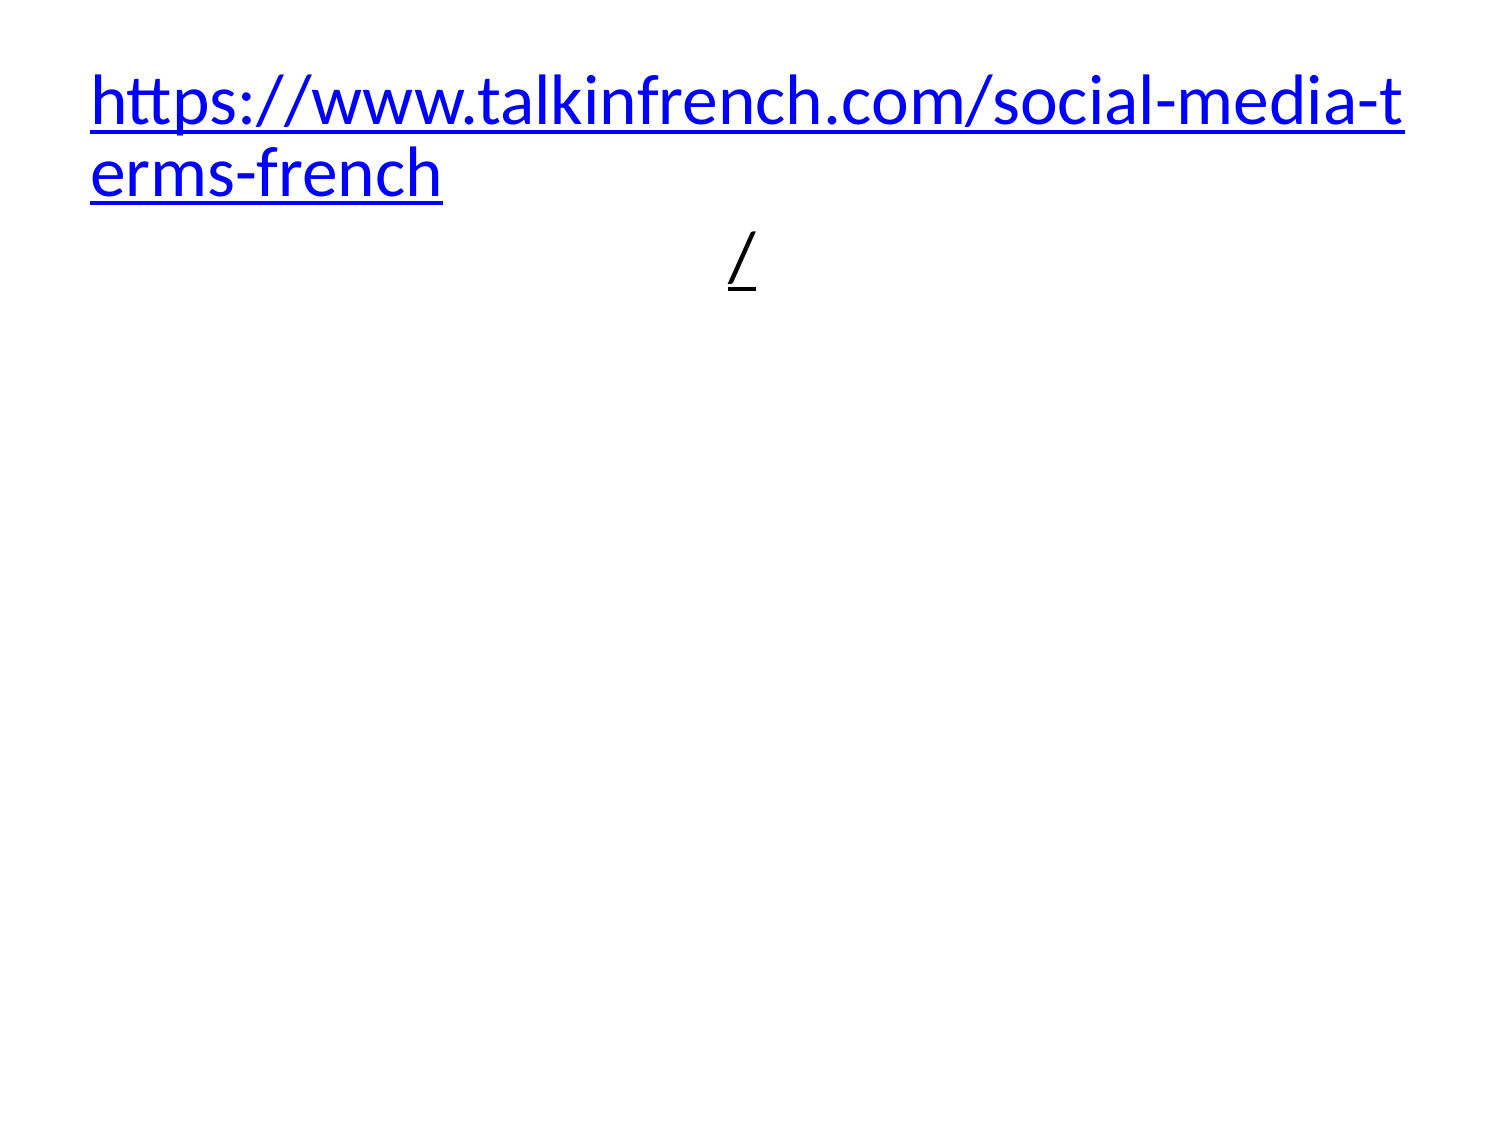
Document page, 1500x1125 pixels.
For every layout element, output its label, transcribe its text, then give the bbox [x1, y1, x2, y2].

title https://www.talkinfrench.com/social-media-terms-french/ [75, 45, 1425, 233]
